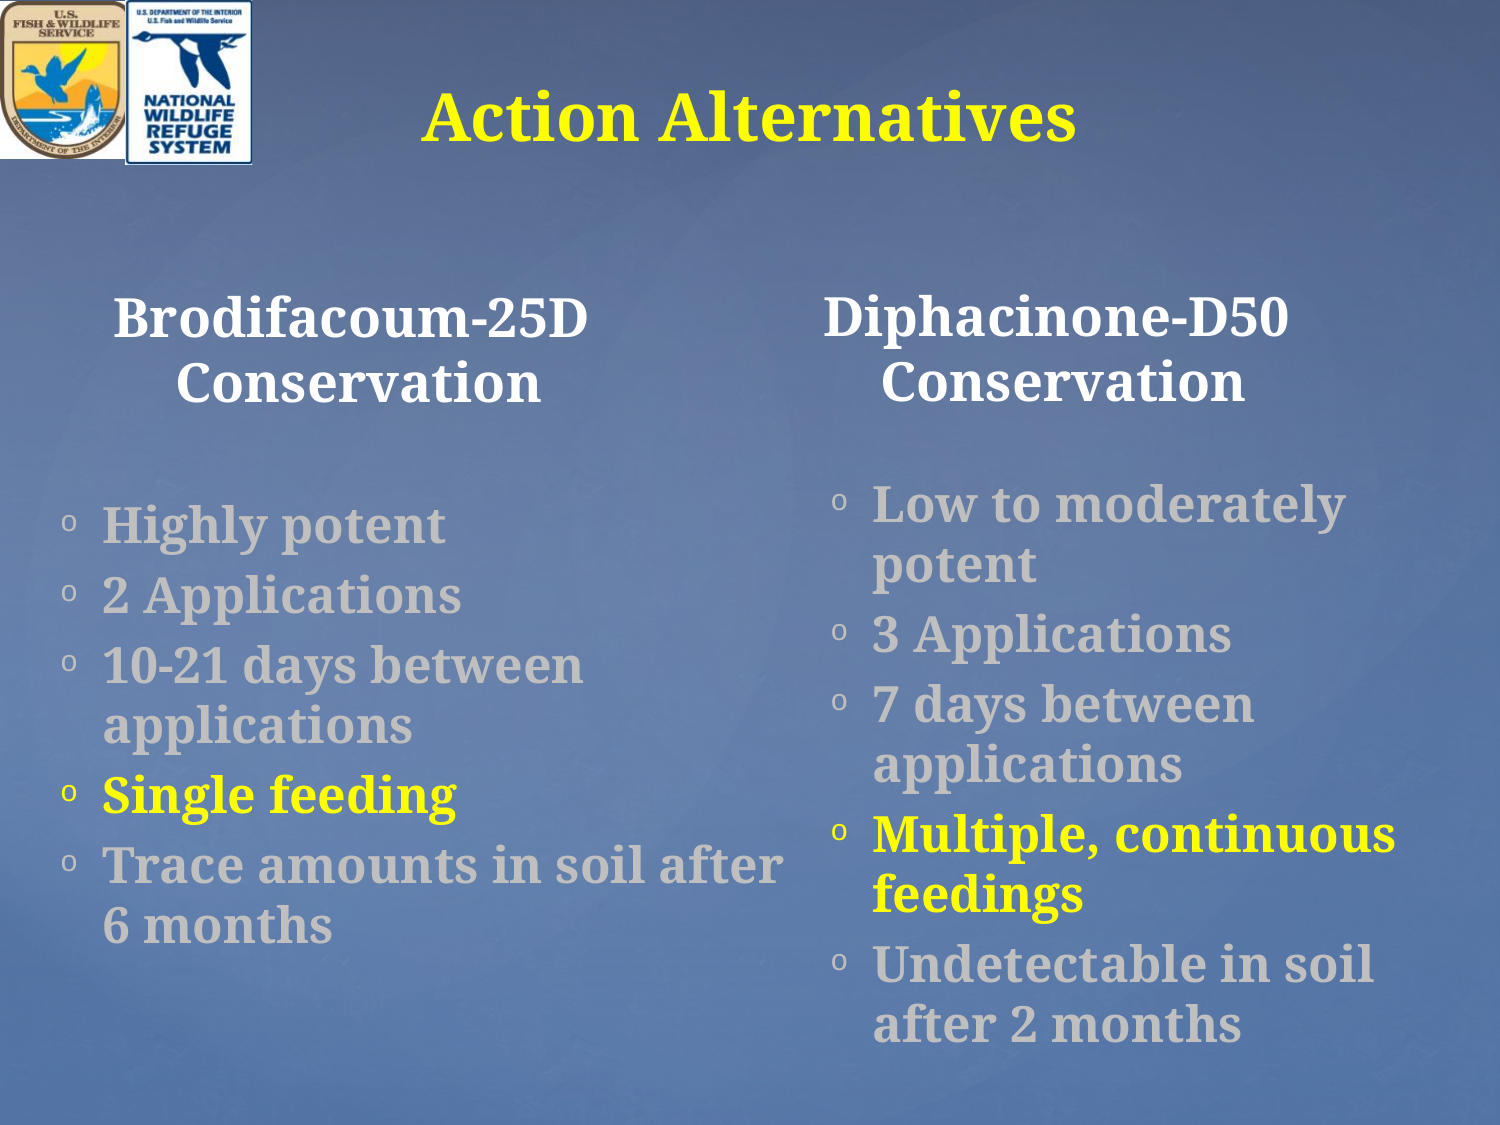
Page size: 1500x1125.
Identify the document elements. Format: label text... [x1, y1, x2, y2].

text_box Brodifacoum-25D Conservation [5, 295, 710, 401]
list Low to moderately potent 3 Applications 7 days between applications Multiple, continuous feedings Undetectable in soil after 2 months [812, 500, 1500, 1025]
text_box Diphacinone-D50 Conservation [637, 275, 1488, 380]
picture [0, 0, 253, 165]
list Highly potent 2 Applications 10-21 days between applications Single feeding Trace amounts in soil after 6 months [42, 462, 828, 985]
text_box Action Alternatives [257, 0, 1425, 163]
